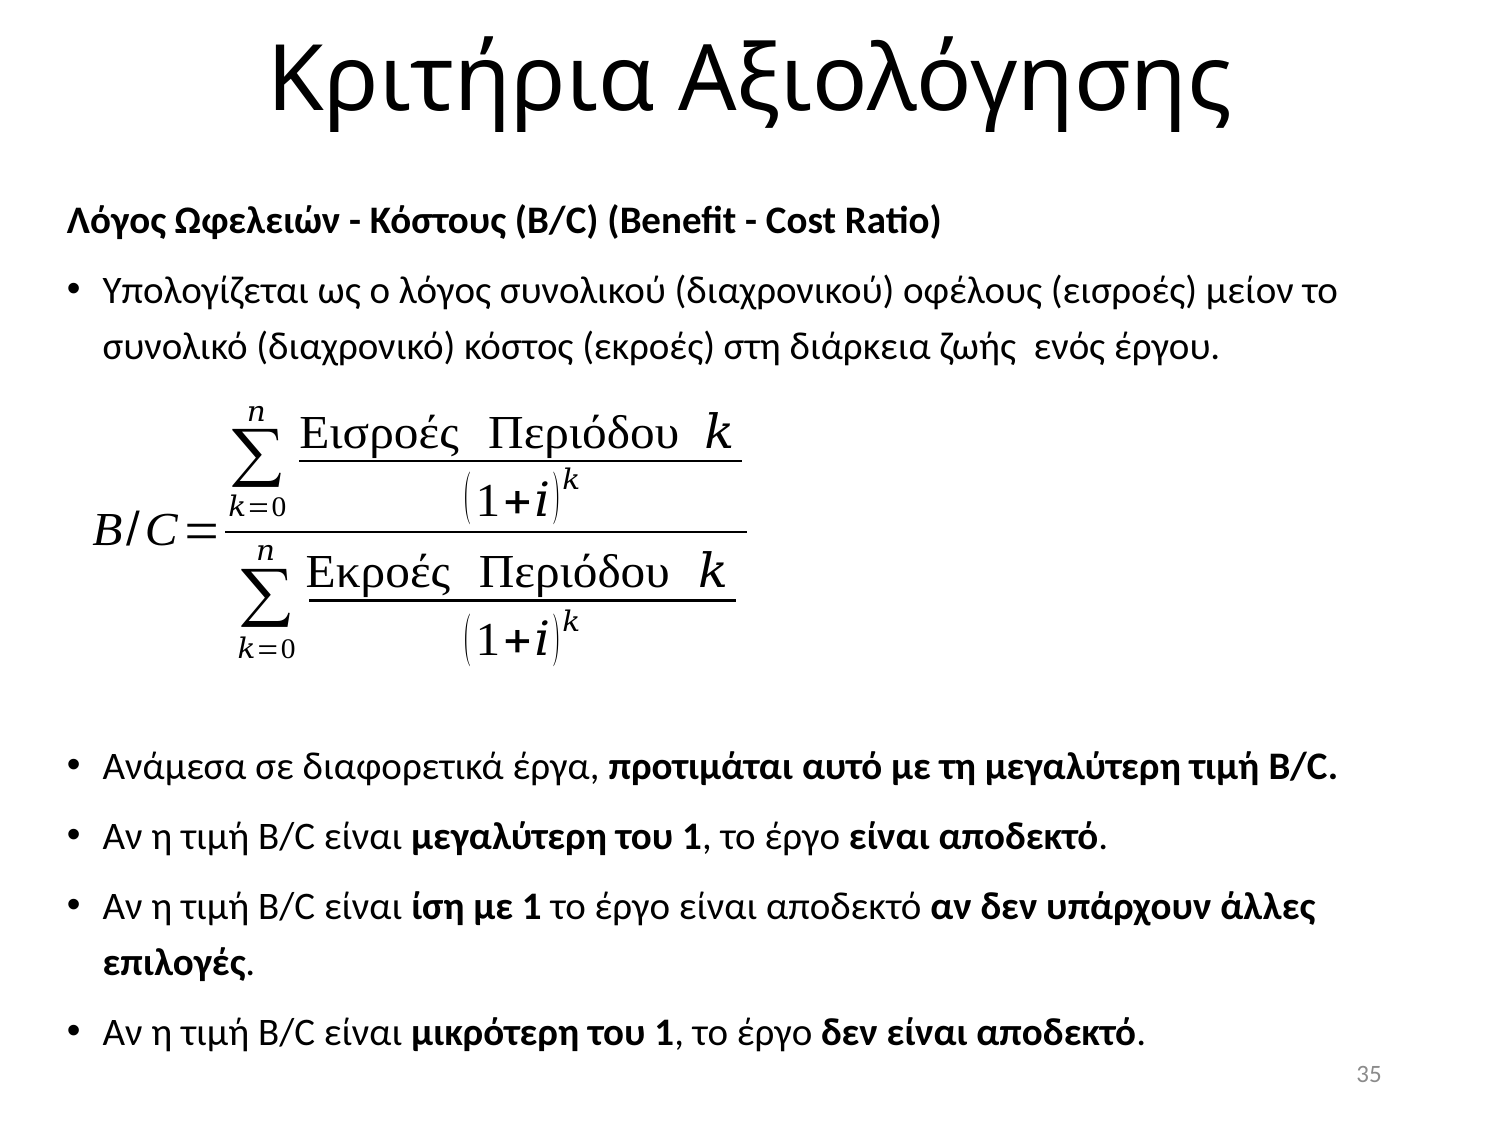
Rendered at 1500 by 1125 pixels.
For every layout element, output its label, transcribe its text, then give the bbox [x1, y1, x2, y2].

list Λόγος Ωφελειών - Κόστους (Β/C) (Benefit - Cost Ratio) Υπολογίζεται ως ο λόγος συνολικού (διαχρονικού) οφέλους (εισροές) μείον το συνολικό (διαχρονικό) κόστος (εκροές) στη διάρκεια ζωής ενός έργου. Ανάμεσα σε διαφορετικά έργα, προτιμάται αυτό με τη μεγαλύτερη τιμή B/C. Αν η τιμή B/C είναι μεγαλύτερη του 1, το έργο είναι αποδεκτό. Αν η τιμή B/C είναι ίση με 1 το έργο είναι αποδεκτό αν δεν υπάρχουν άλλες επιλογές. Αν η τιμή B/C είναι μικρότερη του 1, το έργο δεν είναι αποδεκτό. [51, 177, 1444, 1067]
title Κριτήρια Αξιολόγησης [0, 0, 1500, 161]
slide_number 35 [1059, 1042, 1397, 1103]
